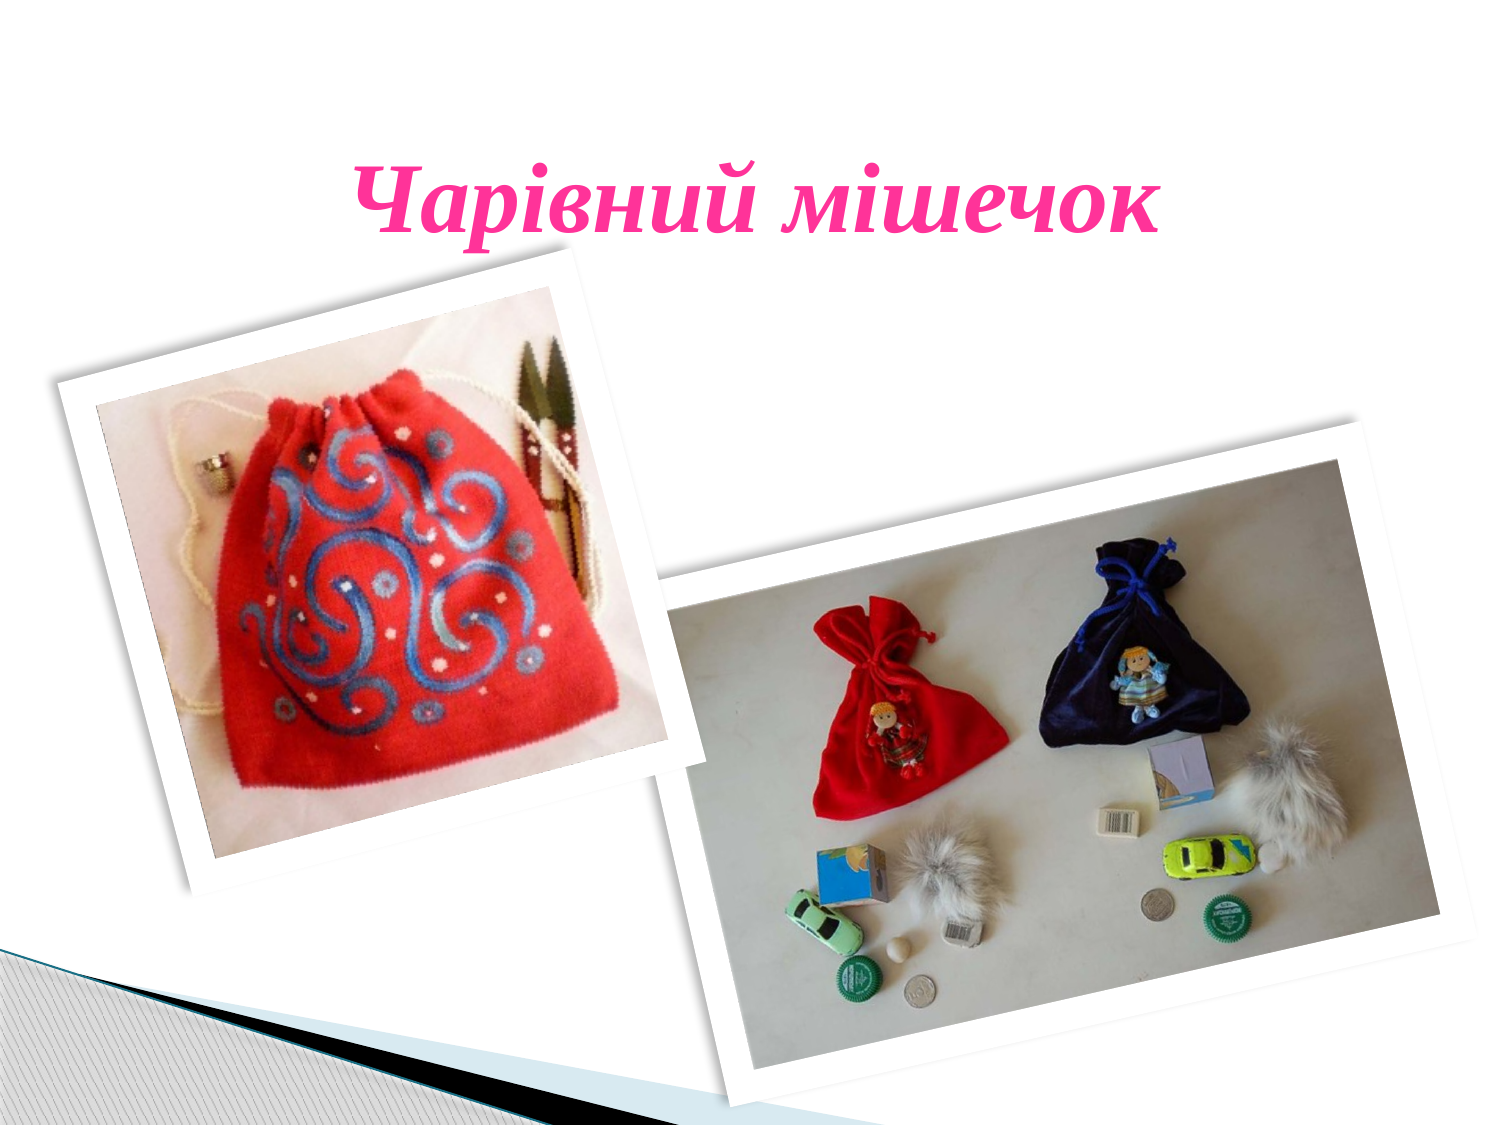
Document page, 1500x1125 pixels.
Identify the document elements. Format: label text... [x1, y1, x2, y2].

picture [97, 287, 667, 858]
picture [668, 460, 1440, 1069]
text_box Чарівний мішечок [194, 124, 1311, 330]
